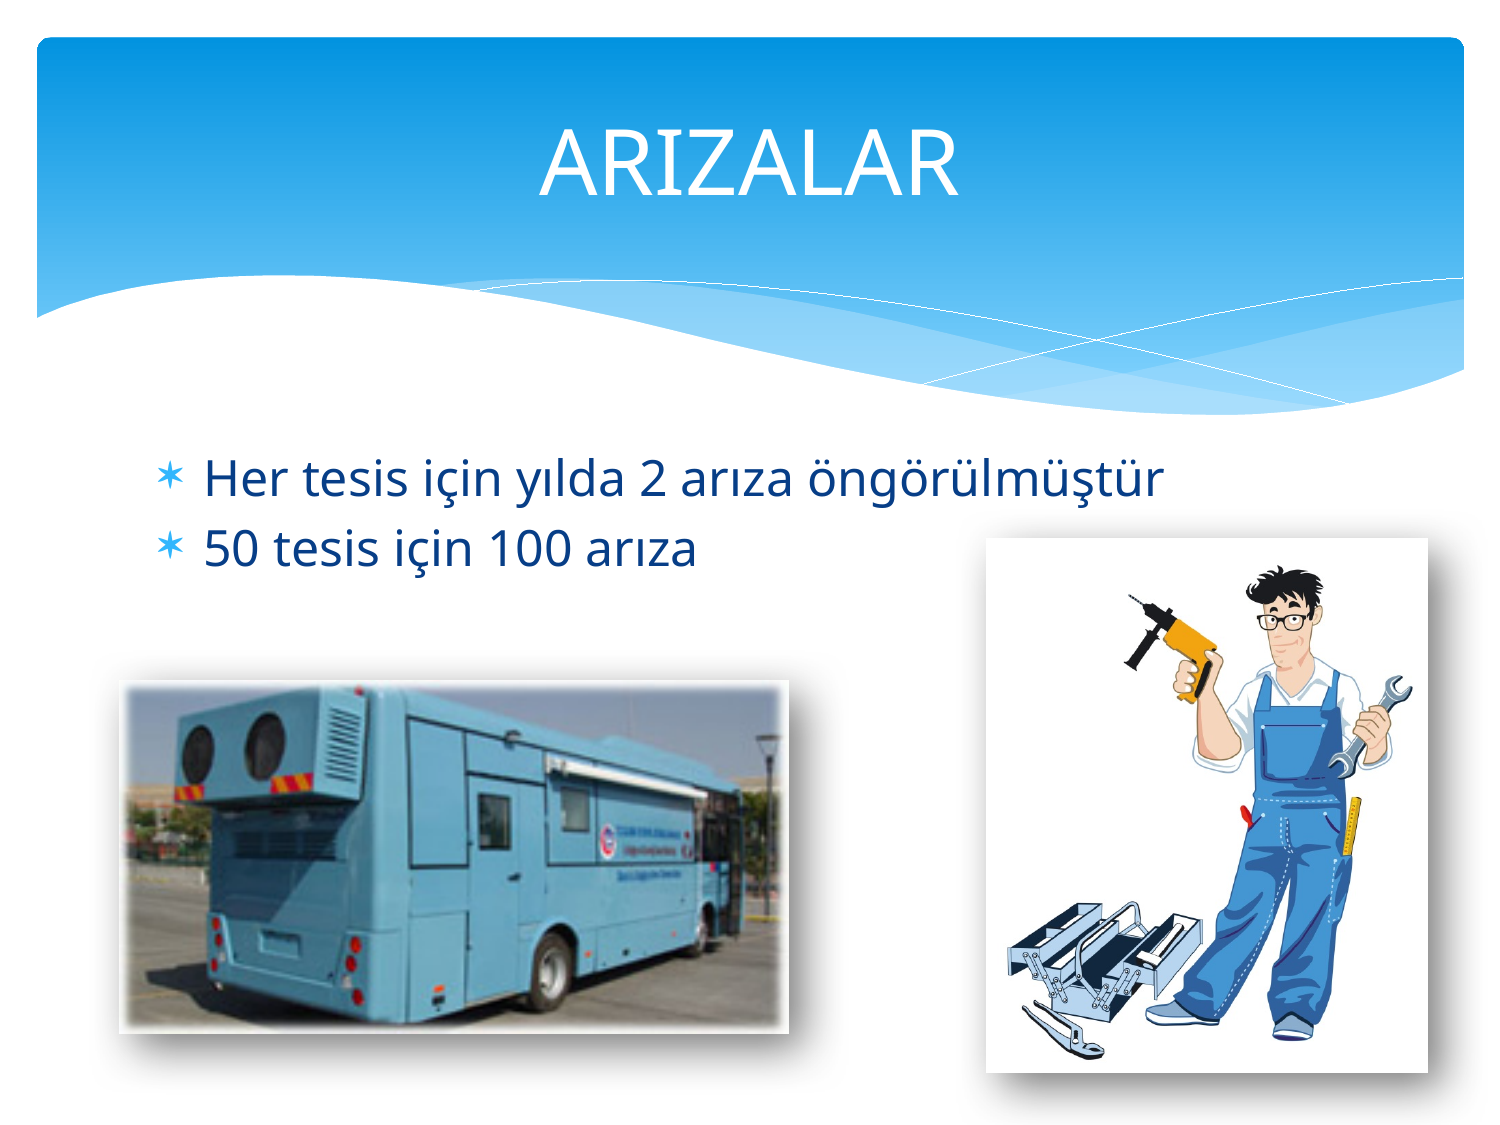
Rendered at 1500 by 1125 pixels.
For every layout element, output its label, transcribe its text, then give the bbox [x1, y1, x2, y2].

list Her tesis için yılda 2 arıza öngörülmüştür 50 tesis için 100 arıza [143, 438, 1359, 587]
title ARIZALAR [75, 55, 1425, 261]
picture [118, 680, 789, 1035]
picture [985, 538, 1428, 1074]
